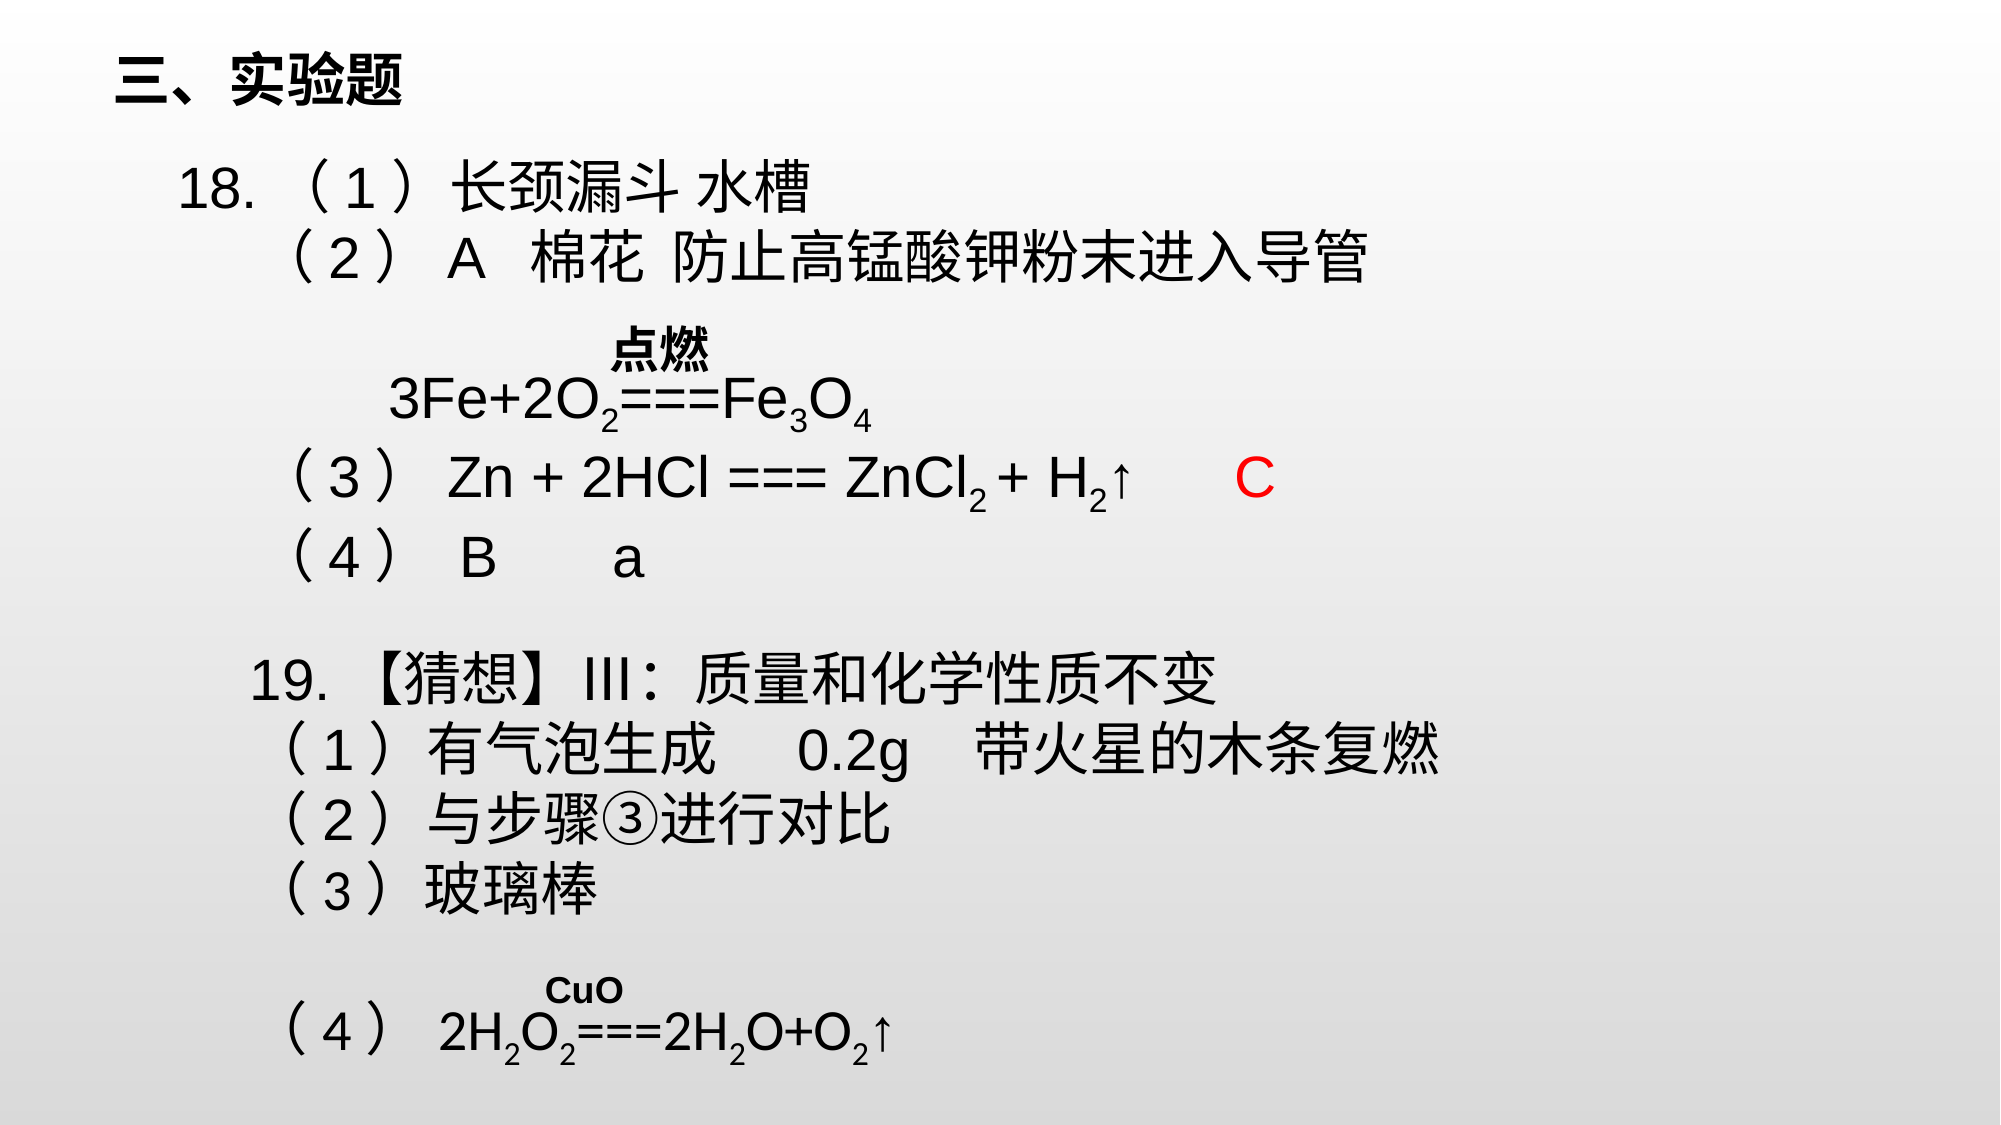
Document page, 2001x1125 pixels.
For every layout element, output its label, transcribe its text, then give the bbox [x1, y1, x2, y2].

text_box 18.（1）长颈漏斗 水槽 （2）A 棉花 防止高锰酸钾粉末进入导管 3Fe+2O2===Fe3O4 （3）Zn + 2HCl === ZnCl2 + H2↑ C （4） B a [162, 142, 1699, 597]
text_box 三、实验题 [97, 35, 752, 121]
text_box 点燃 [594, 311, 886, 386]
text_box 19.【猜想】Ⅲ：质量和化学性质不变 （1）有气泡生成 0.2g 带火星的木条复燃 （2）与步骤③进行对比 （3）玻璃棒 （4）2H2O2===2H2O+O2↑ [235, 635, 1681, 1080]
text_box CuO [530, 958, 673, 1018]
